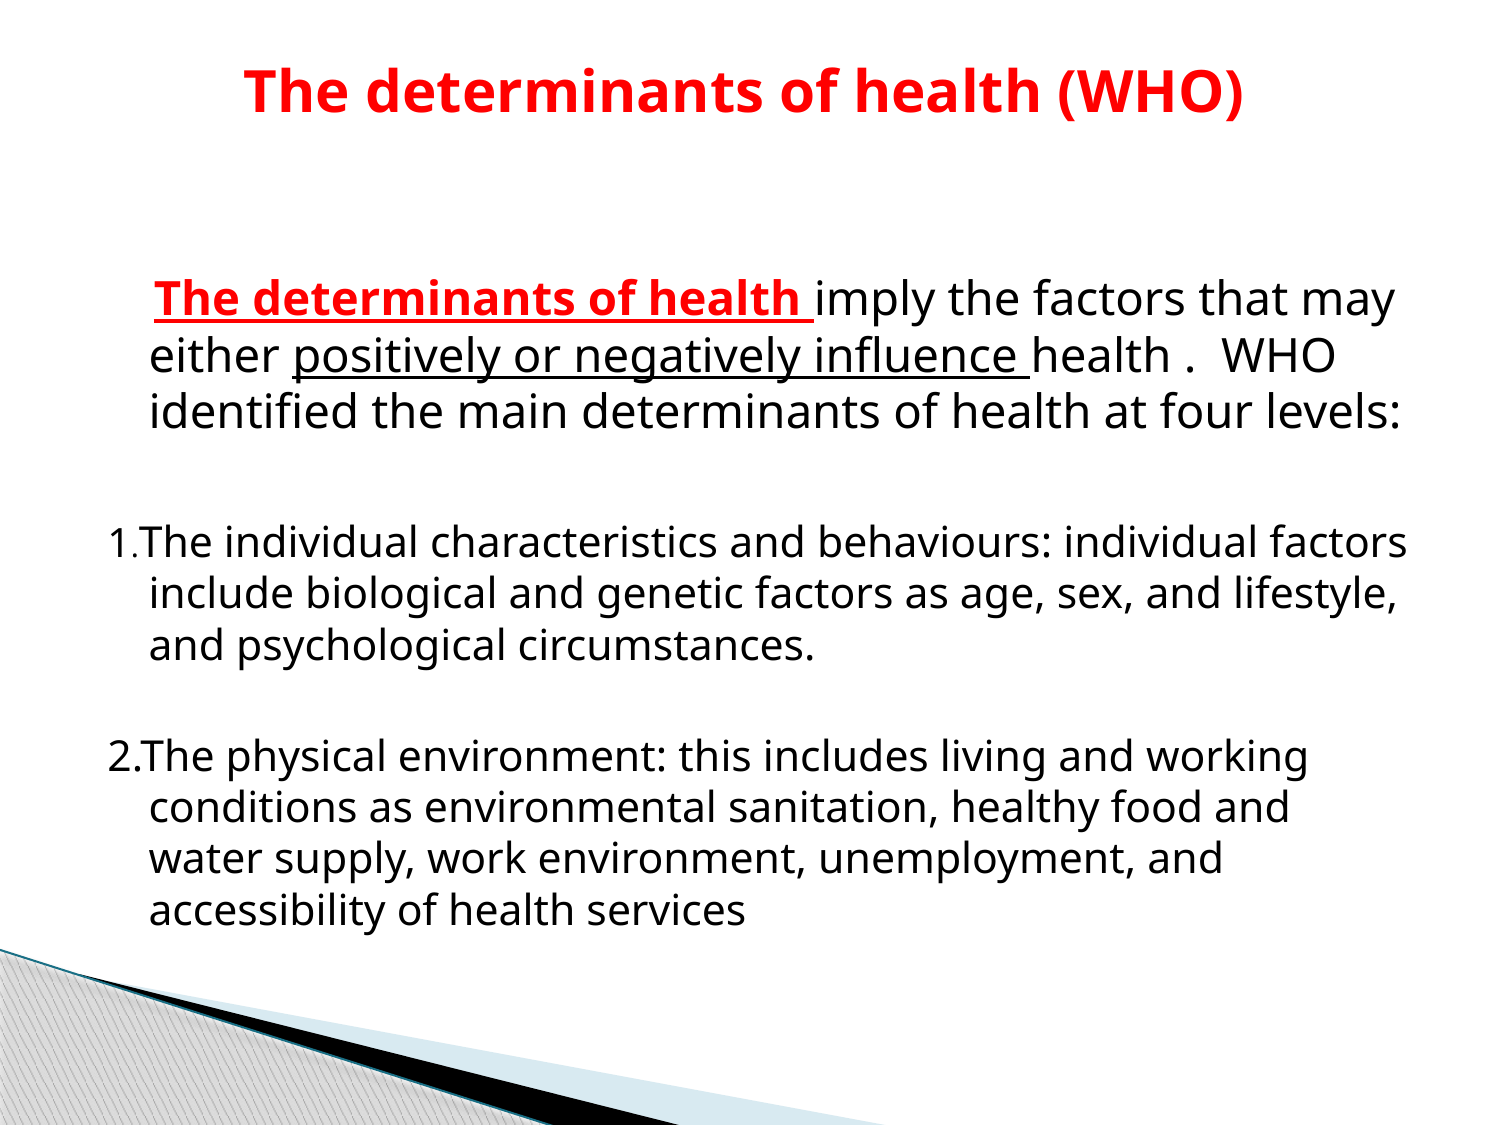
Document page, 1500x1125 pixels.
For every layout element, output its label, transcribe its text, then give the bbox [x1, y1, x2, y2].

title [75, 45, 1425, 200]
text_box The determinants of health (WHO) [187, 46, 1301, 132]
list The determinants of health imply the factors that may either positively or negatively influence health . WHO identified the main determinants of health at four levels: 1.The individual characteristics and behaviours: individual factors include biological and genetic factors as age, sex, and lifestyle, and psychological circumstances. 2.The physical environment: this includes living and working conditions as environmental sanitation, healthy food and water supply, work environment, unemployment, and accessibility of health services [75, 219, 1425, 1005]
